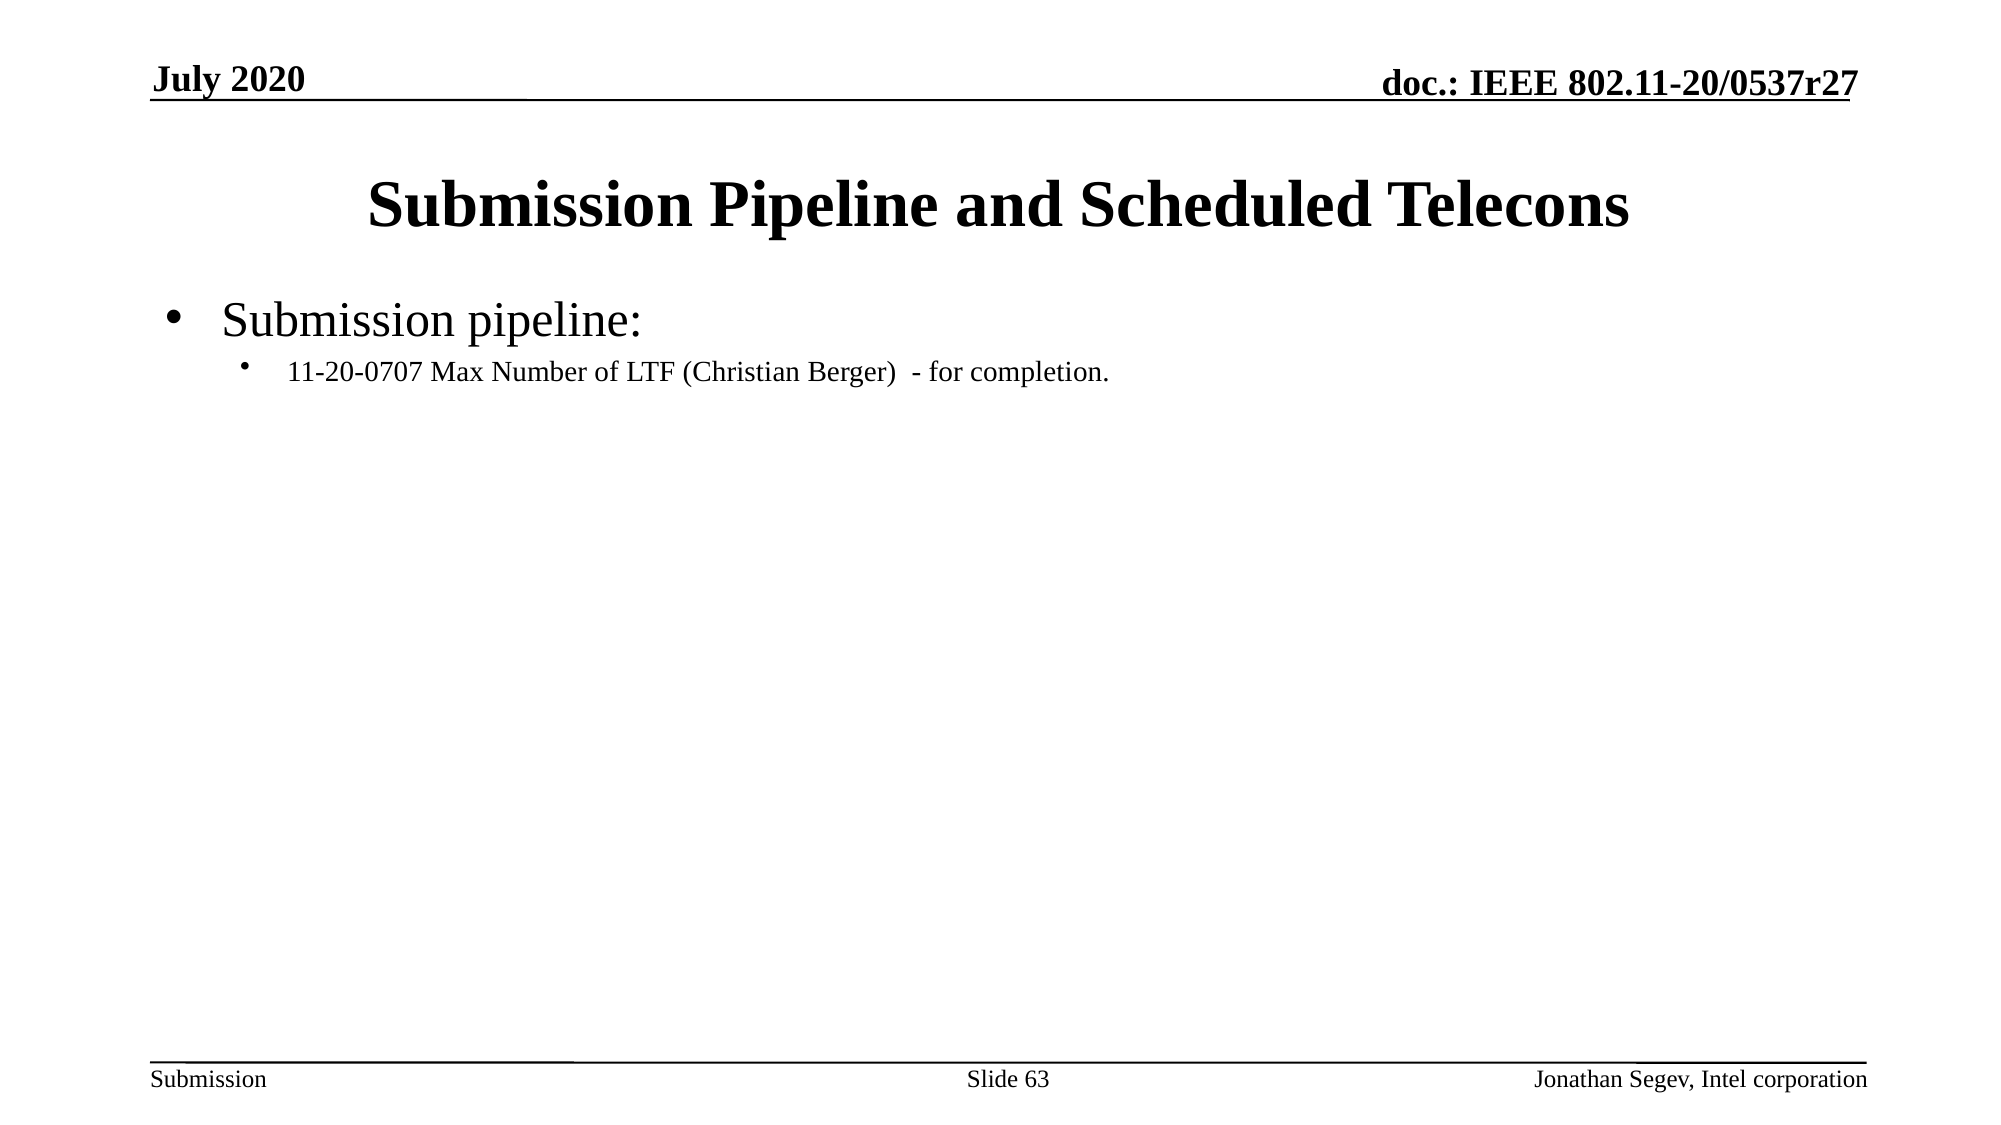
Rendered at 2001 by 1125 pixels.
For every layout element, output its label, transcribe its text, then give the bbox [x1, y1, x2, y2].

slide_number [152, 54, 563, 100]
slide_number Slide 63 [950, 1061, 1067, 1123]
footer Jonathan Segev, Intel corporation [1171, 1061, 1869, 1093]
title Submission Pipeline and Scheduled Telecons [149, 112, 1850, 278]
list Submission pipeline: 11-20-0707 Max Number of LTF (Christian Berger) - for completion. [149, 278, 1850, 670]
